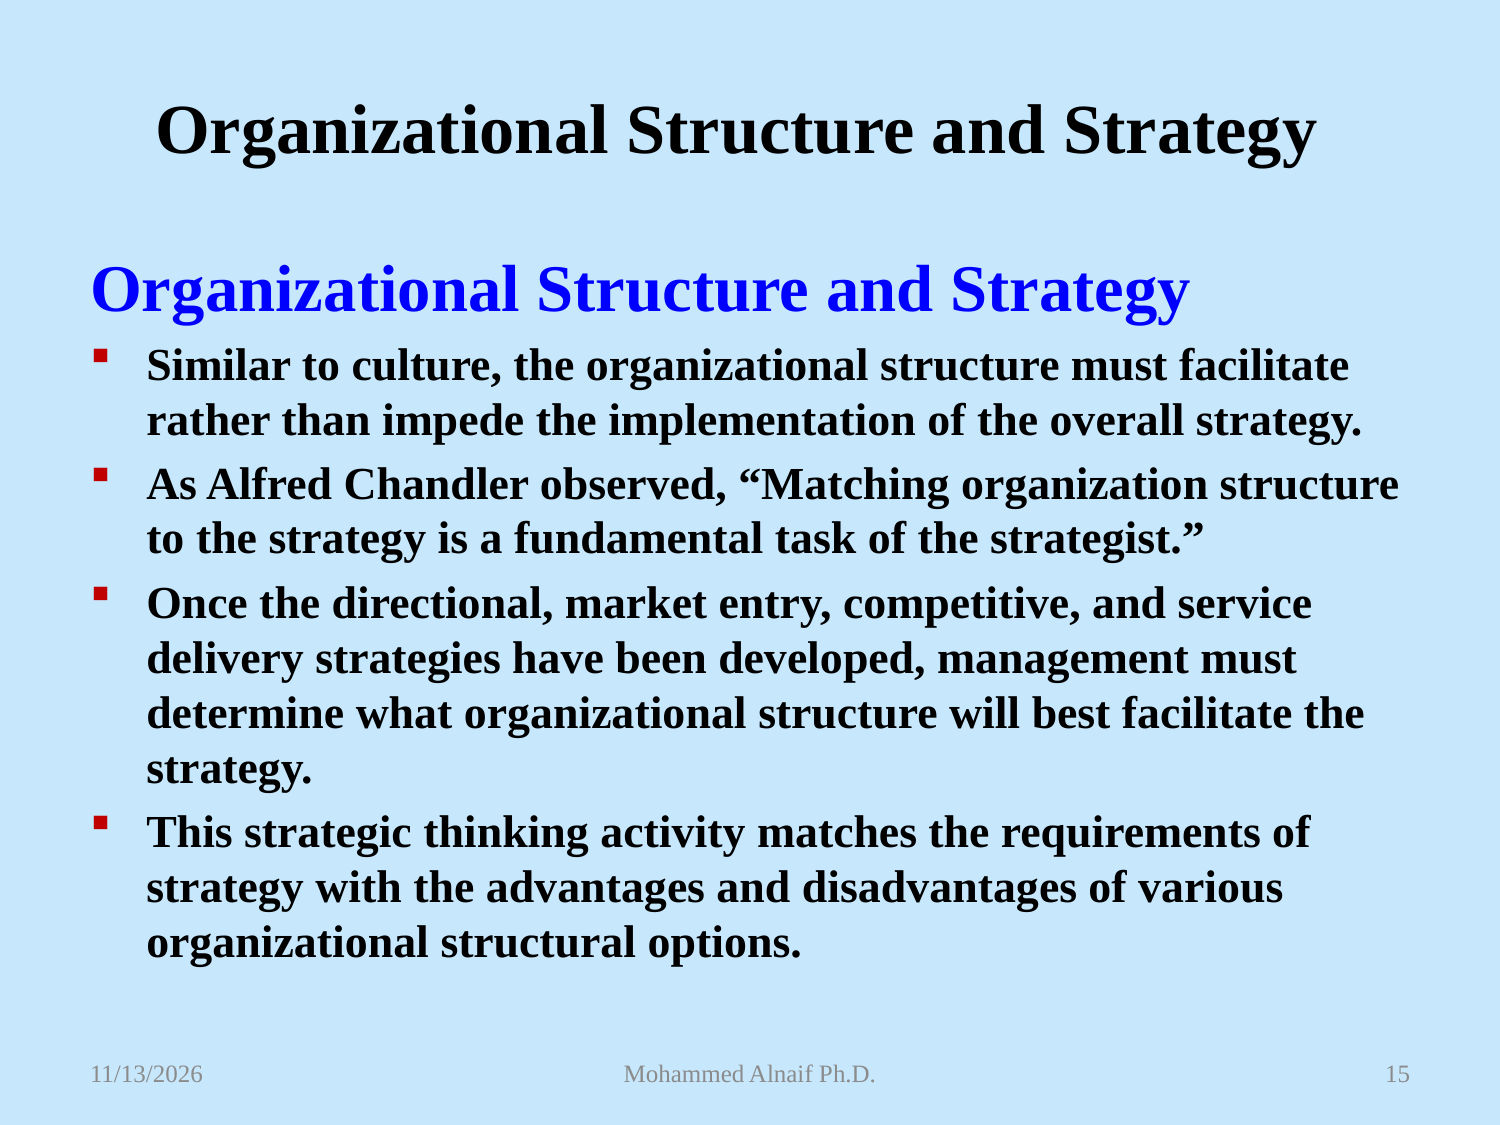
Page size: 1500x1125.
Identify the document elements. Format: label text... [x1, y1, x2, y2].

subtitle Organizational Structure and Strategy Similar to culture, the organizational structure must facilitate rather than impede the implementation of the overall strategy. As Alfred Chandler observed, “Matching organization structure to the strategy is a fundamental task of the strategist.” Once the directional, market entry, competitive, and service delivery strategies have been developed, management must determine what organizational structure will best facilitate the strategy. This strategic thinking activity matches the requirements of strategy with the advantages and disadvantages of various organizational structural options. [75, 237, 1463, 1038]
title Organizational Structure and Strategy [99, 75, 1375, 175]
slide_number 15 [1074, 1042, 1425, 1103]
footer Mohammed Alnaif Ph.D. [512, 1042, 988, 1103]
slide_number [75, 1042, 425, 1103]
